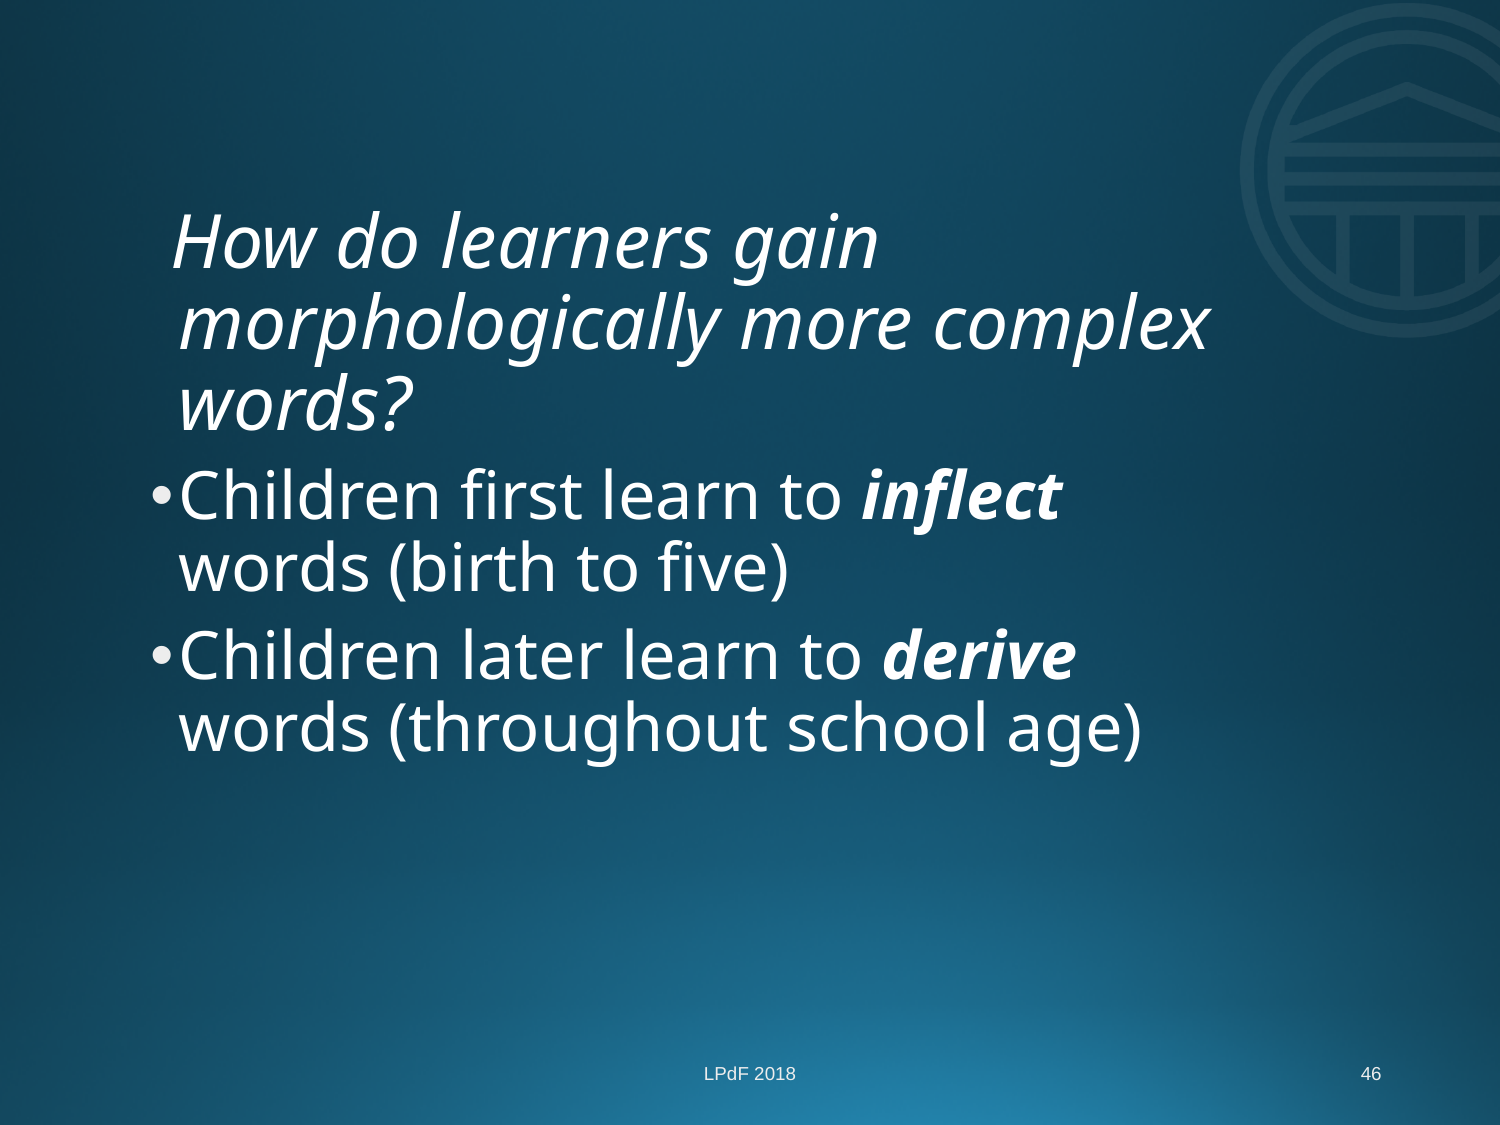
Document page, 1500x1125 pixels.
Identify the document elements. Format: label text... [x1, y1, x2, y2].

picture [0, 0, 1500, 1125]
list How do learners gain morphologically more complex words? Children first learn to inflect words (birth to five) Children later learn to derive words (throughout school age) [135, 196, 1257, 939]
slide_number 46 [1059, 1042, 1397, 1103]
footer LPdF 2018 [496, 1042, 1004, 1103]
